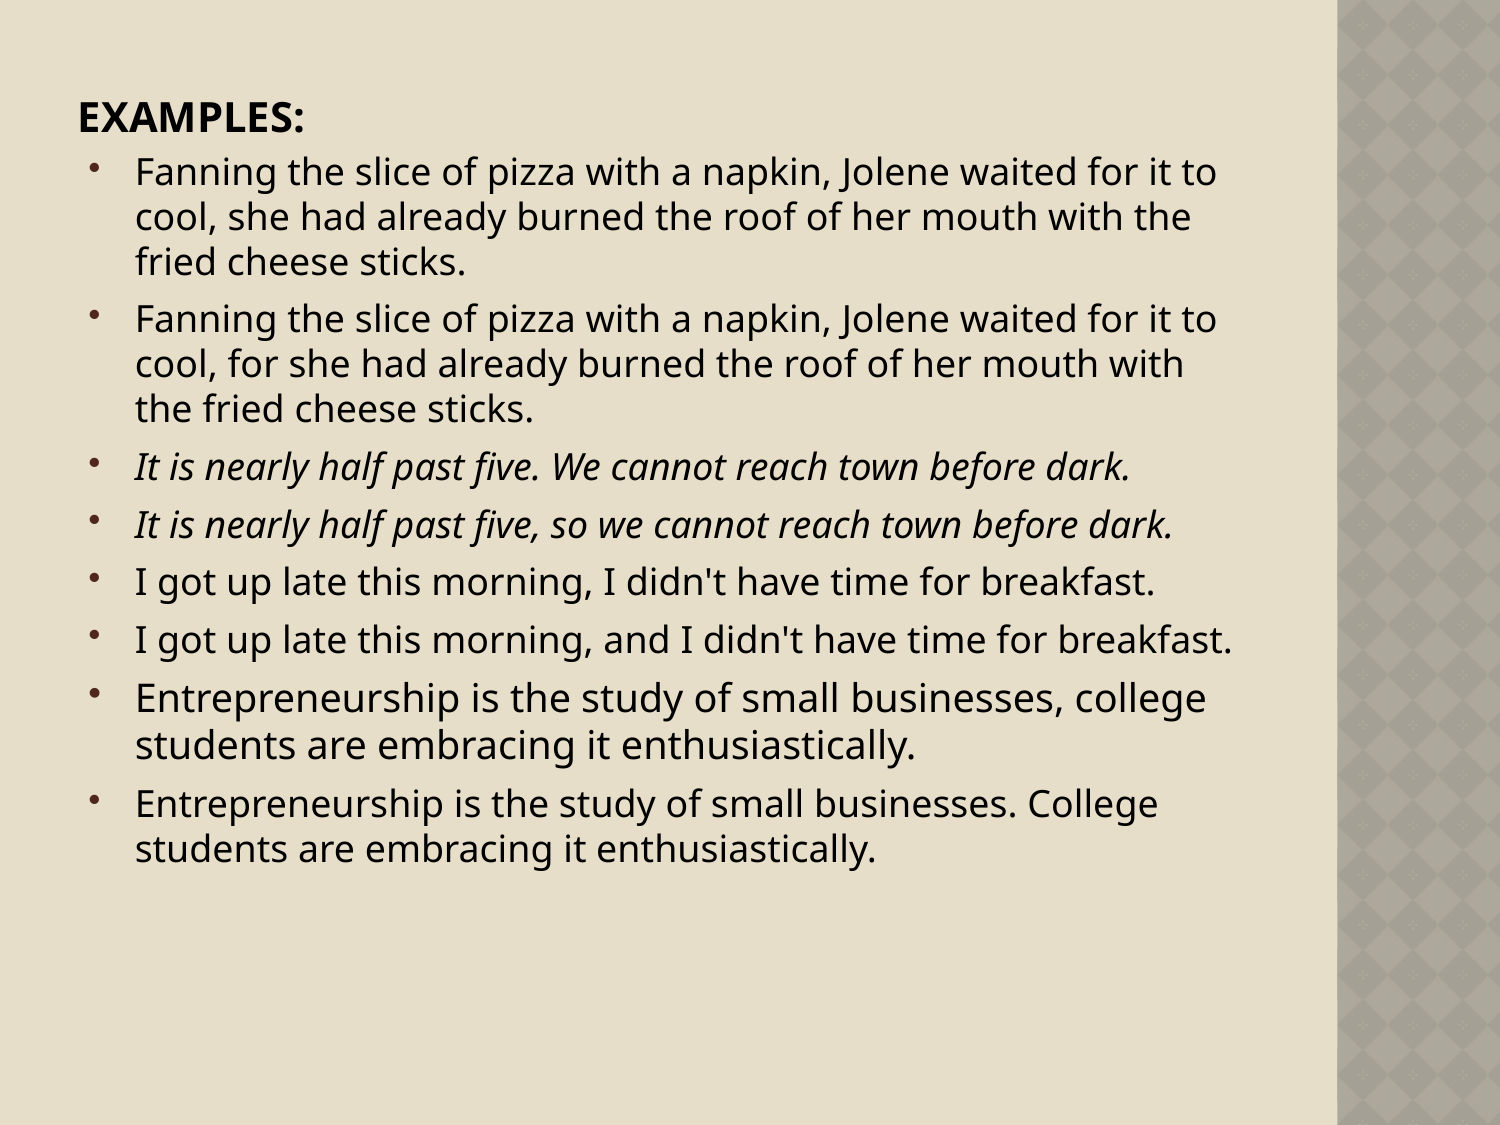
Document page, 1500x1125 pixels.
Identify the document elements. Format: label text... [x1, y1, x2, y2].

list Fanning the slice of pizza with a napkin, Jolene waited for it to cool, she had already burned the roof of her mouth with the fried cheese sticks. Fanning the slice of pizza with a napkin, Jolene waited for it to cool, for she had already burned the roof of her mouth with the fried cheese sticks. It is nearly half past five. We cannot reach town before dark. It is nearly half past five, so we cannot reach town before dark. I got up late this morning, I didn't have time for breakfast. I got up late this morning, and I didn't have time for breakfast. Entrepreneurship is the study of small businesses, college students are embracing it enthusiastically. Entrepreneurship is the study of small businesses. College students are embracing it enthusiastically. [75, 140, 1263, 1059]
title Examples: [70, 52, 1263, 141]
